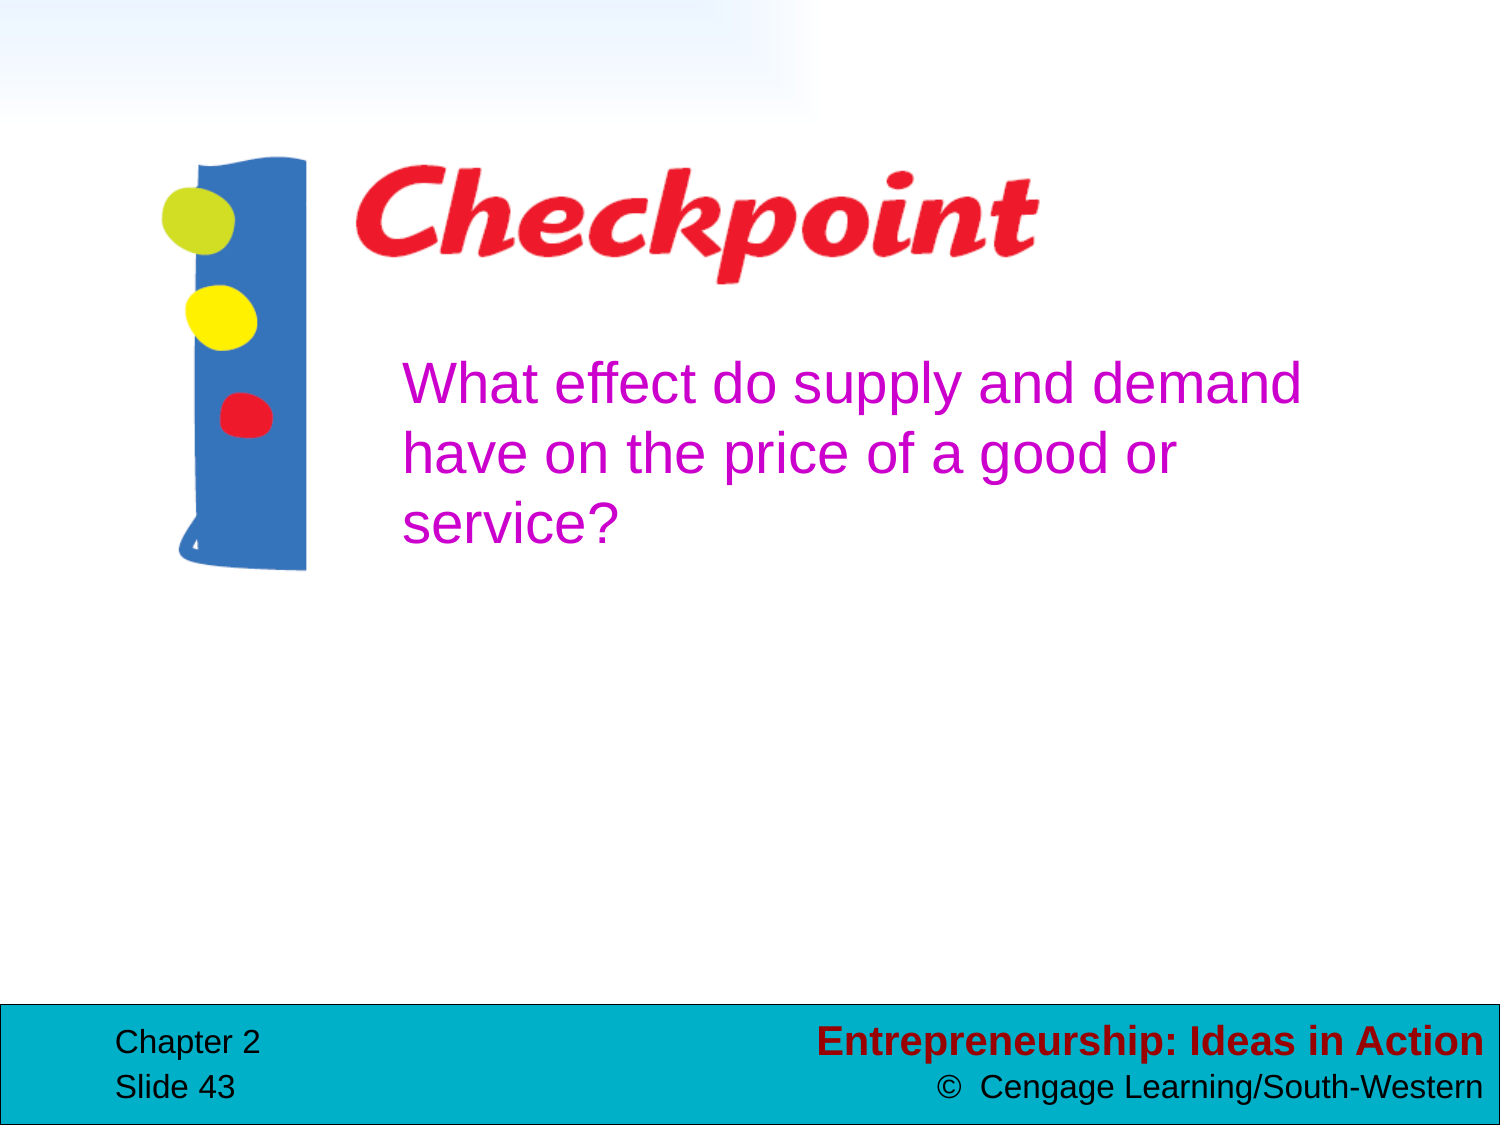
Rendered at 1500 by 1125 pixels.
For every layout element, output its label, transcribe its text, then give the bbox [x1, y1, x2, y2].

picture [149, 137, 307, 588]
text_box What effect do supply and demand have on the price of a good or service? [387, 337, 1350, 563]
footer Chapter 2 [99, 1012, 413, 1037]
picture [324, 149, 1063, 296]
slide_number Slide 43 [99, 1037, 413, 1113]
